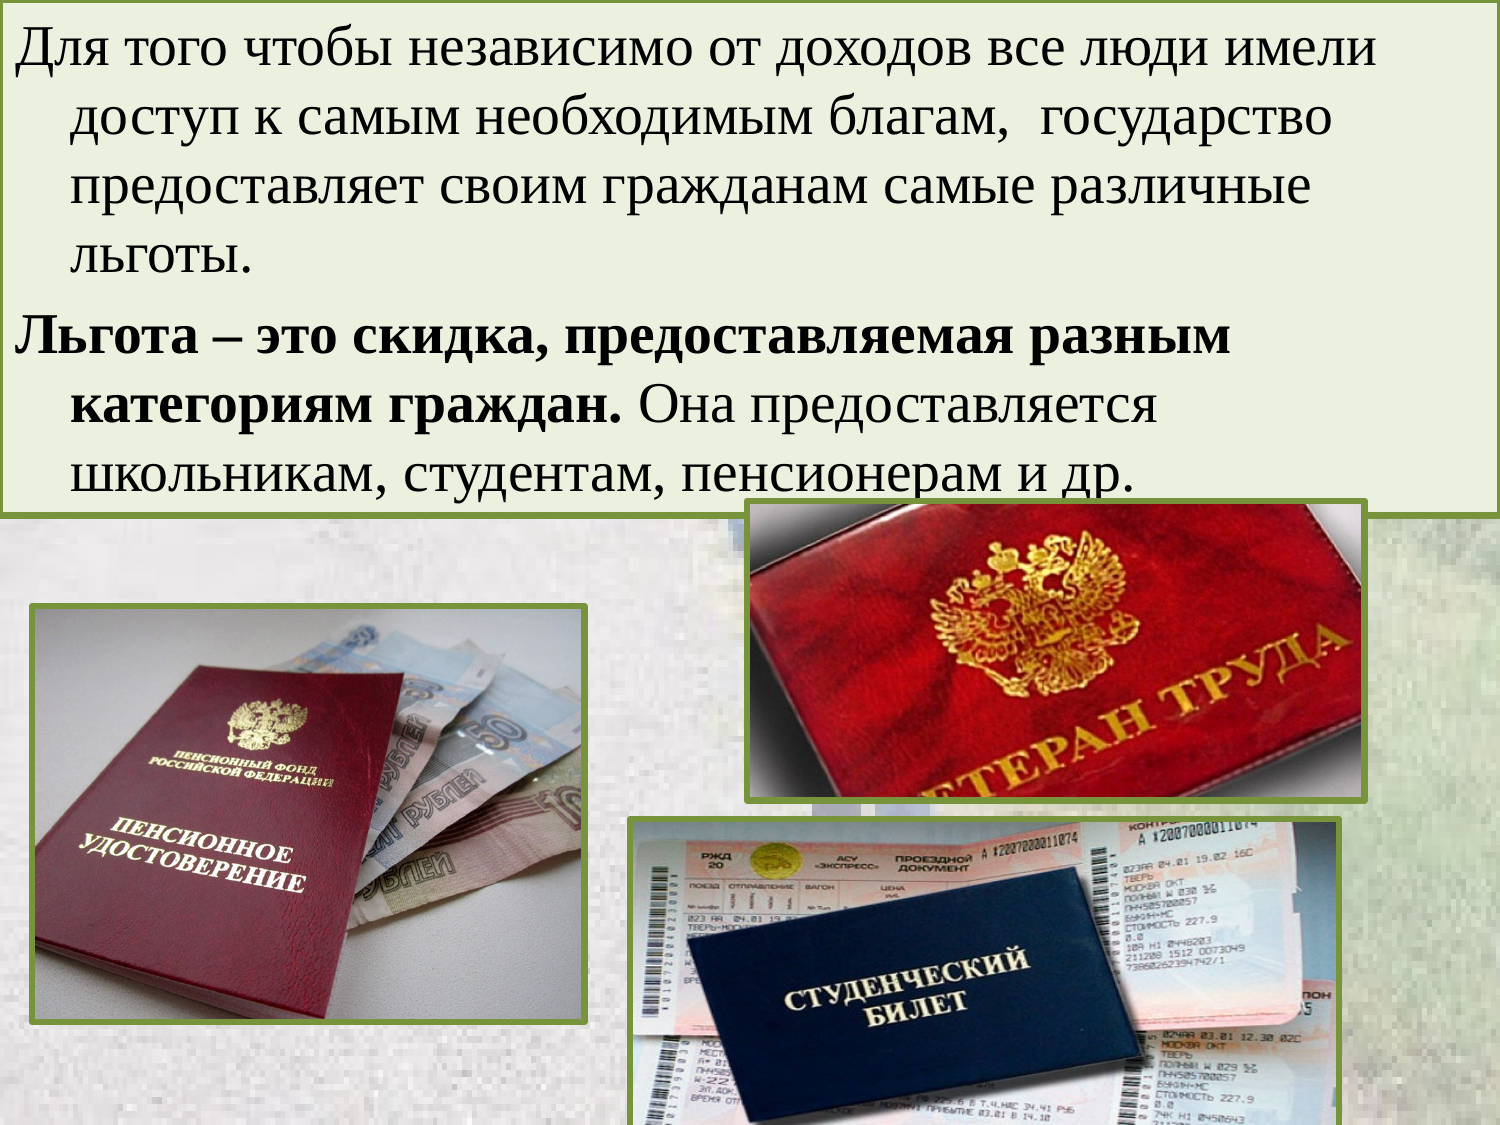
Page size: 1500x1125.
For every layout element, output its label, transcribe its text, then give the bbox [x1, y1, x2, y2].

picture [34, 609, 582, 1020]
list Для того чтобы независимо от доходов все люди имели доступ к самым необходимым благам, государство предоставляет своим гражданам самые различные льготы. Льгота – это скидка, предоставляемая разным категориям граждан. Она предоставляется школьникам, студентам, пенсионерам и др. [0, 0, 1500, 516]
picture [632, 822, 1337, 1125]
picture [749, 503, 1362, 798]
